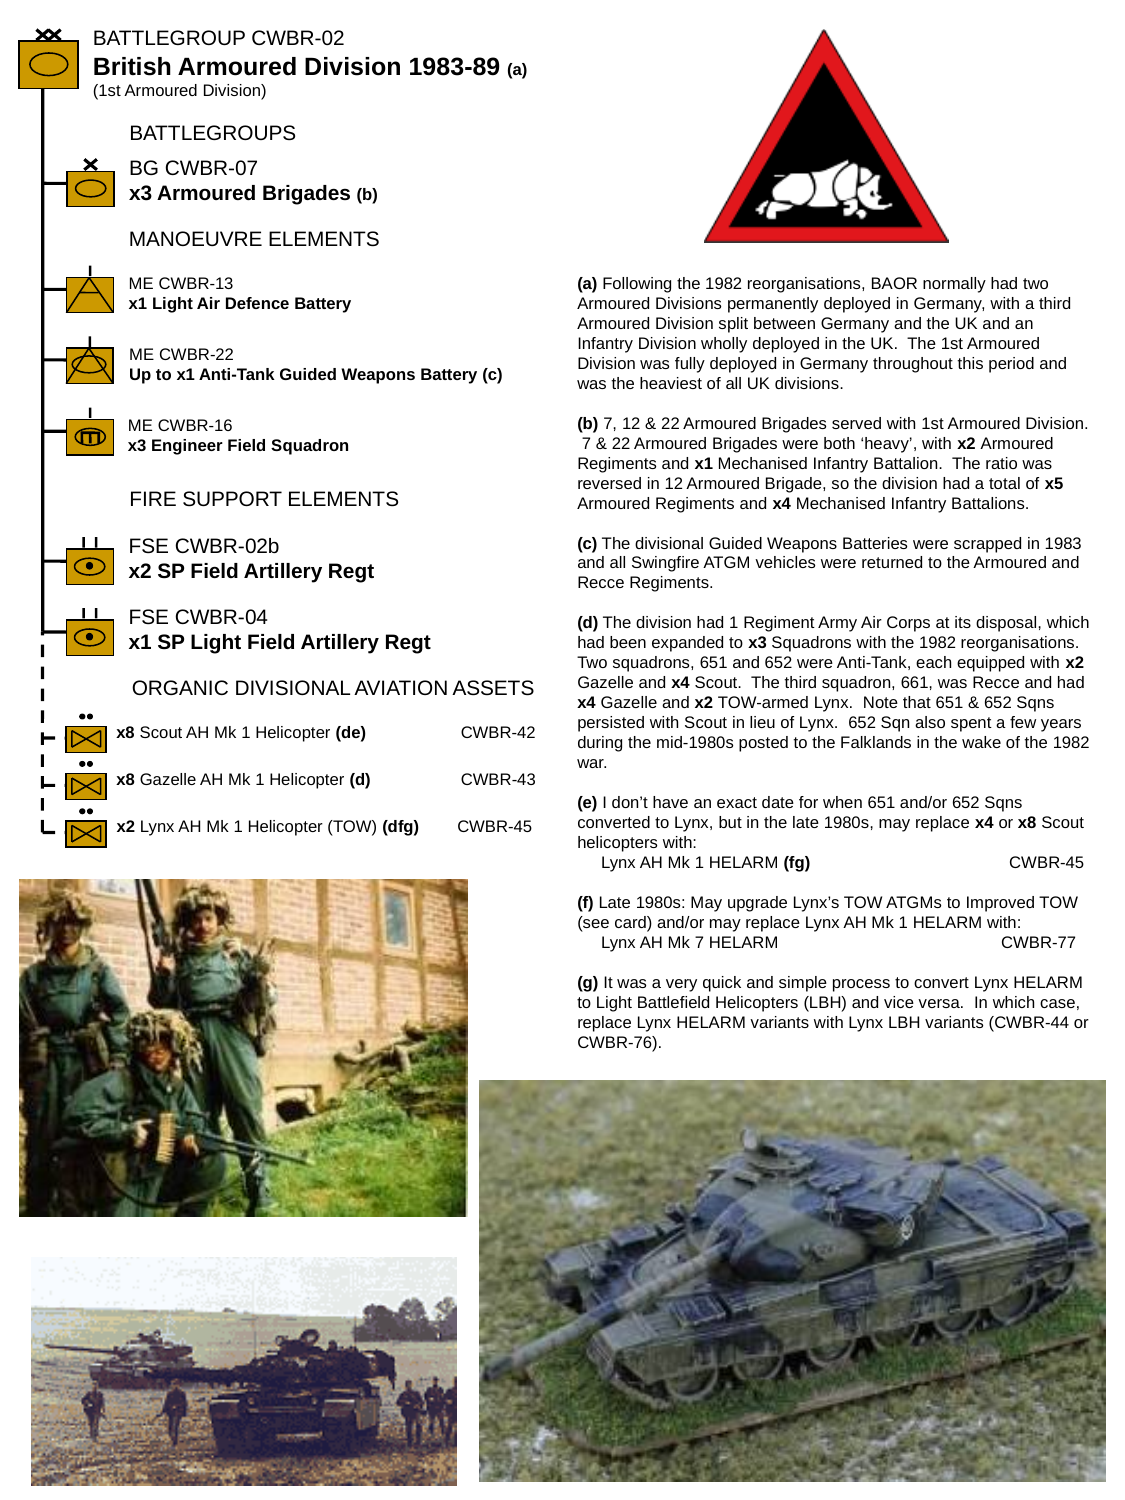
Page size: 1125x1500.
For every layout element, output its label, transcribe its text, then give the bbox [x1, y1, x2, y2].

text_box ME CWBR-16 x3 Engineer Field Squadron [113, 407, 365, 462]
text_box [18, 41, 79, 89]
text_box FIRE SUPPORT ELEMENTS [114, 478, 414, 519]
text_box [79, 761, 93, 767]
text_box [84, 159, 97, 170]
text_box x8 Scout AH Mk 1 Helicopter (de) CWBR-42 [101, 714, 551, 749]
text_box ME CWBR-13 x1 Light Air Defence Battery [113, 265, 367, 321]
text_box MANOEUVRE ELEMENTS [114, 218, 395, 259]
text_box FSE CWBR-04 x1 SP Light Field Artillery Regt [113, 596, 446, 661]
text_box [66, 171, 114, 207]
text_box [66, 348, 114, 384]
text_box BATTLEGROUP CWBR-02 British Armoured Division 1983-89 (a) (1st Armoured Division) [78, 17, 543, 108]
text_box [66, 773, 107, 800]
text_box x8 Gazelle AH Mk 1 Helicopter (d) CWBR-43 [101, 761, 551, 797]
text_box FSE CWBR-02b x2 SP Field Artillery Regt [114, 525, 390, 591]
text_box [66, 821, 107, 848]
text_box x2 Lynx AH Mk 1 Helicopter (TOW) (dfg) CWBR-45 [101, 808, 548, 844]
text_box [83, 537, 97, 548]
picture [479, 1080, 1106, 1482]
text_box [66, 549, 114, 585]
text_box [66, 419, 114, 455]
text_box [66, 277, 114, 313]
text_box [83, 607, 97, 619]
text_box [79, 714, 93, 719]
text_box ORGANIC DIVISIONAL AVIATION ASSETS [117, 667, 550, 708]
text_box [79, 809, 93, 814]
text_box ME CWBR-22 Up to x1 Anti-Tank Guided Weapons Battery (c) [114, 336, 519, 392]
picture [704, 29, 949, 243]
text_box (a) Following the 1982 reorganisations, BAOR normally had two Armoured Divisions permanently deployed in Germany, with a third Armoured Division split between Germany and the UK and an Infantry Division wholly deployed in the UK. The 1st Armoured Division was fully deployed in Germany throughout this period and was the heaviest of all UK divisions. (b) 7, 12 & 22 Armoured Brigades served with 1st Armoured Division. 7 & 22 Armoured Brigades were both ‘heavy’, with x2 Armoured Regiments and x1 Mechanised Infantry Battalion. The ratio was reversed in 12 Armoured Brigade, so the division had a total of x5 Armoured Regiments and x4 Mechanised Infantry Battalions. (c) The divisional Guided Weapons Batteries were scrapped in 1983 and all Swingfire ATGM vehicles were returned to the Armoured and Recce Regiments. (d) The division had 1 Regiment Army Air Corps at its disposal, which had been expanded to x3 Squadrons with the 1982 reorganisations. Two squadrons, 651 and 652 were Anti-Tank, each equipped with x2 Gazelle and x4 Scout. The third squadron, 661, was Recce and had x4 Gazelle and x2 TOW-armed Lynx. Note that 651 & 652 Sqns persisted with Scout in lieu of Lynx. 652 Sqn also spent a few years during the mid-1980s posted to the Falklands in the wake of the 1982 war. (e) I don’t have an exact date for when 651 and/or 652 Sqns converted to Lynx, but in the late 1980s, may replace x4 or x8 Scout helicopters with: Lynx AH Mk 1 HELARM (fg) CWBR-45 (f) Late 1980s: May upgrade Lynx’s TOW ATGMs to Improved TOW (see card) and/or may replace Lynx AH Mk 1 HELARM with: Lynx AH Mk 7 HELARM CWBR-77 (g) It was a very quick and simple process to convert Lynx HELARM to Light Battlefield Helicopters (LBH) and vice versa. In which case, replace Lynx HELARM variants with Lynx LBH variants (CWBR-44 or CWBR-76). [562, 265, 1106, 1059]
picture [30, 1257, 457, 1486]
picture [18, 879, 468, 1217]
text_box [66, 619, 114, 656]
text_box BG CWBR-07 x3 Armoured Brigades (b) [114, 147, 393, 213]
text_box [66, 726, 107, 753]
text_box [36, 29, 61, 41]
text_box BATTLEGROUPS [114, 112, 312, 152]
